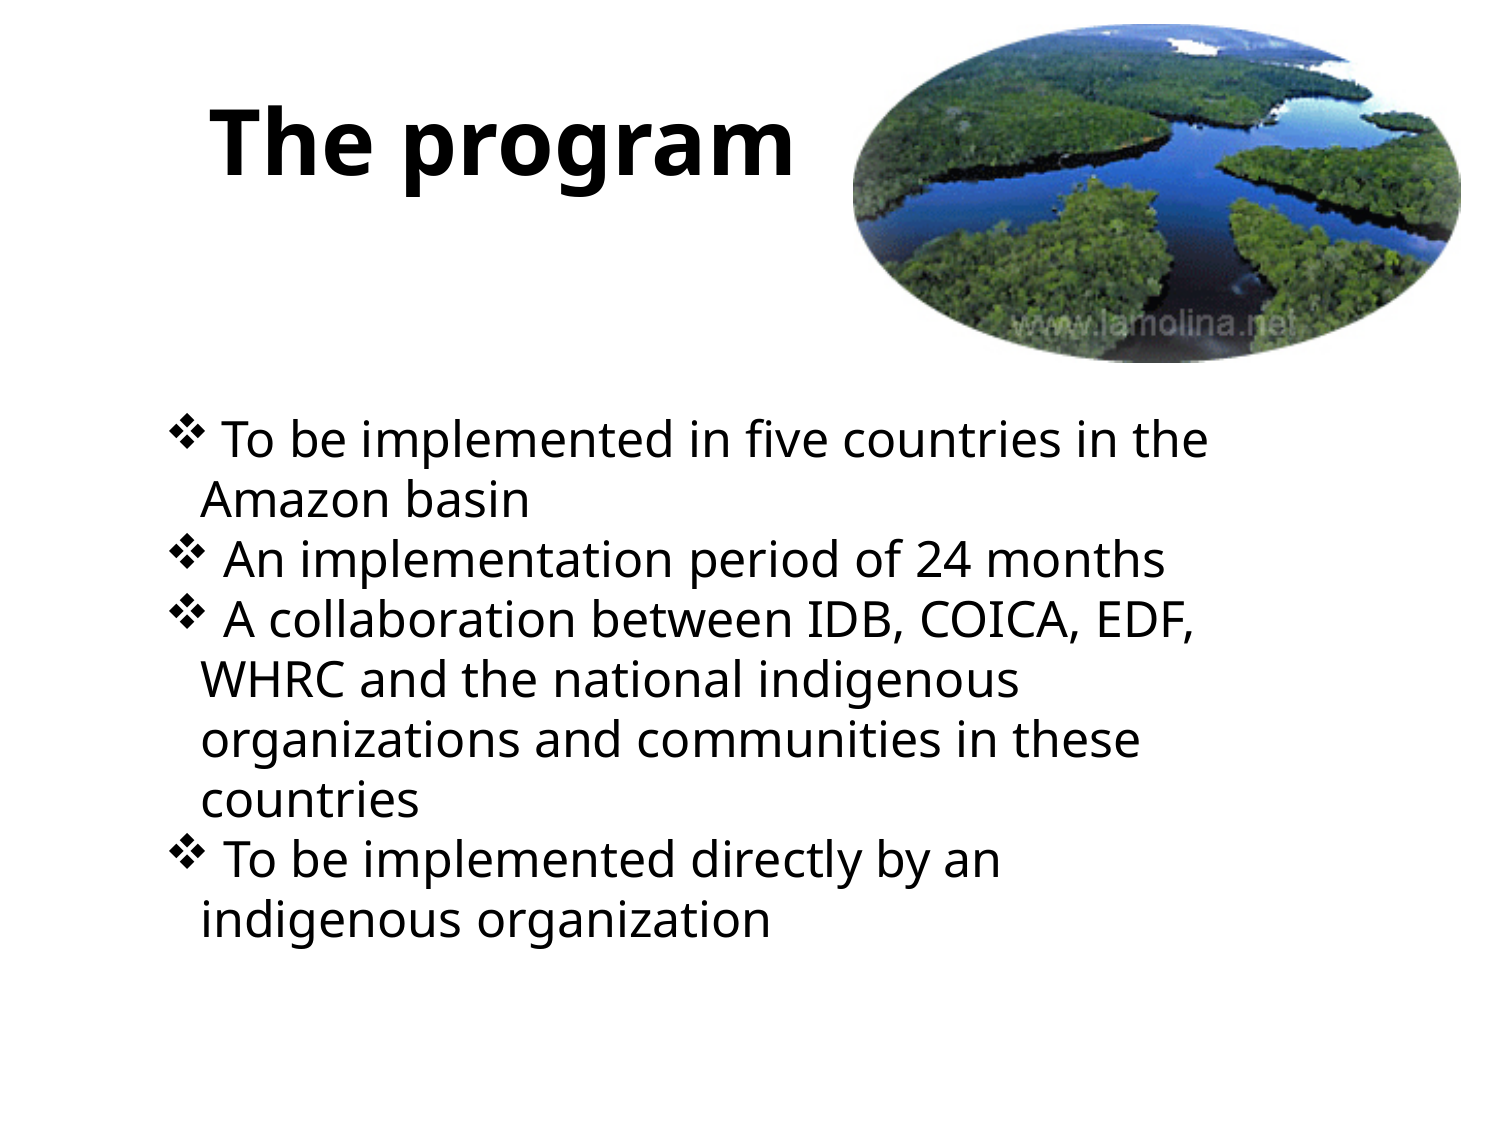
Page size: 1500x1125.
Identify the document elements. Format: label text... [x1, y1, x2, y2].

text_box To be implemented in five countries in the Amazon basin An implementation period of 24 months A collaboration between IDB, COICA, EDF, WHRC and the national indigenous organizations and communities in these countries To be implemented directly by an indigenous organization [149, 399, 1288, 1015]
title The program [74, 44, 848, 233]
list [853, 24, 1462, 363]
